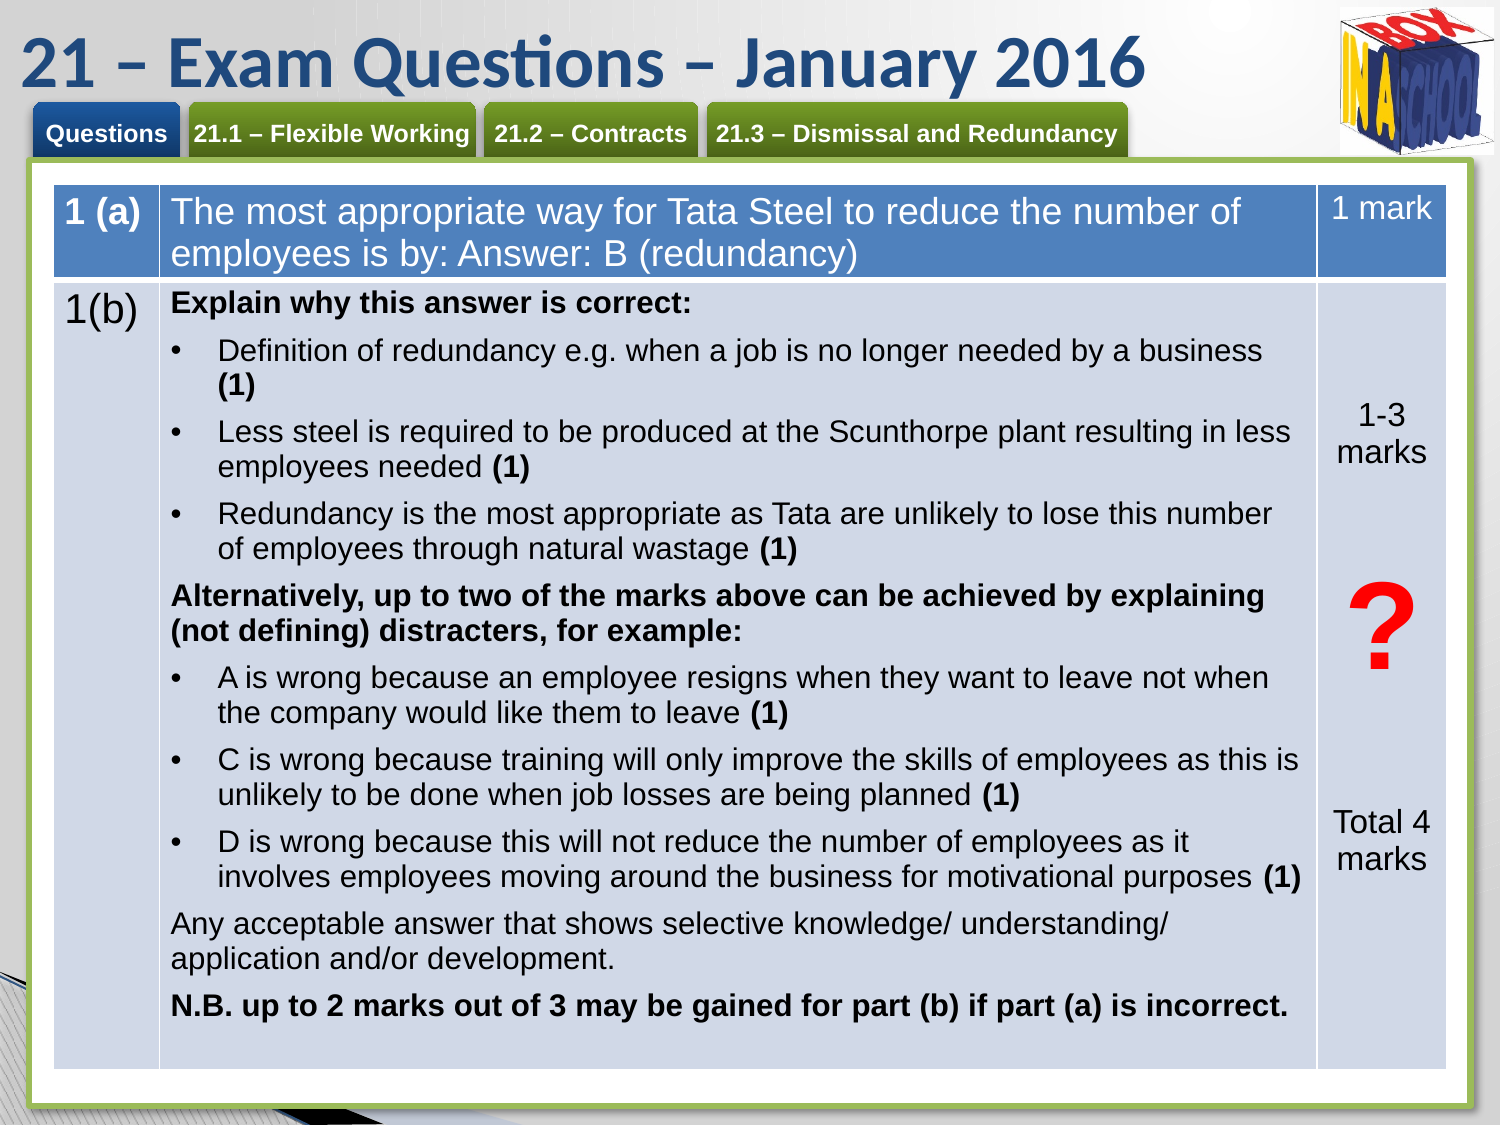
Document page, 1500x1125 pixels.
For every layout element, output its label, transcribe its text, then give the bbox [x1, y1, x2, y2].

picture [1340, 7, 1495, 155]
table_cell 1(b) [54, 283, 159, 1069]
table_cell Explain why this answer is correct: Definition of redundancy e.g. when a job is no longer needed by a business (1) Less steel is required to be produced at the Scunthorpe plant resulting in less employees needed (1) Redundancy is the most appropriate as Tata are unlikely to lose this number of employees through natural wastage (1) Alternatively, up to two of the marks above can be achieved by explaining (not defining) distracters, for example: A is wrong because an employee resigns when they want to leave not when the company would like them to leave (1) C is wrong because training will only improve the skills of employees as this is unlikely to be done when job losses are being planned (1) D is wrong because this will not reduce the number of employees as it involves employees moving around the business for motivational purposes (1) Any acceptable answer that shows selective knowledge/ understanding/ application and/or development. N.B. up to 2 marks out of 3 may be gained for part (b) if part (a) is incorrect. [160, 283, 1316, 1069]
text_box ? [1329, 537, 1436, 703]
title 21 – Exam Questions – January 2016 [5, 7, 1276, 109]
table_header The most appropriate way for Tata Steel to reduce the number of employees is by: Answer: B (redundancy) [160, 185, 1316, 277]
table_header 1 mark [1318, 185, 1446, 277]
table_header 1 (a) [54, 185, 159, 277]
picture [281, 1114, 303, 1125]
table_cell 1-3 marks Total 4 marks [1318, 283, 1446, 1069]
